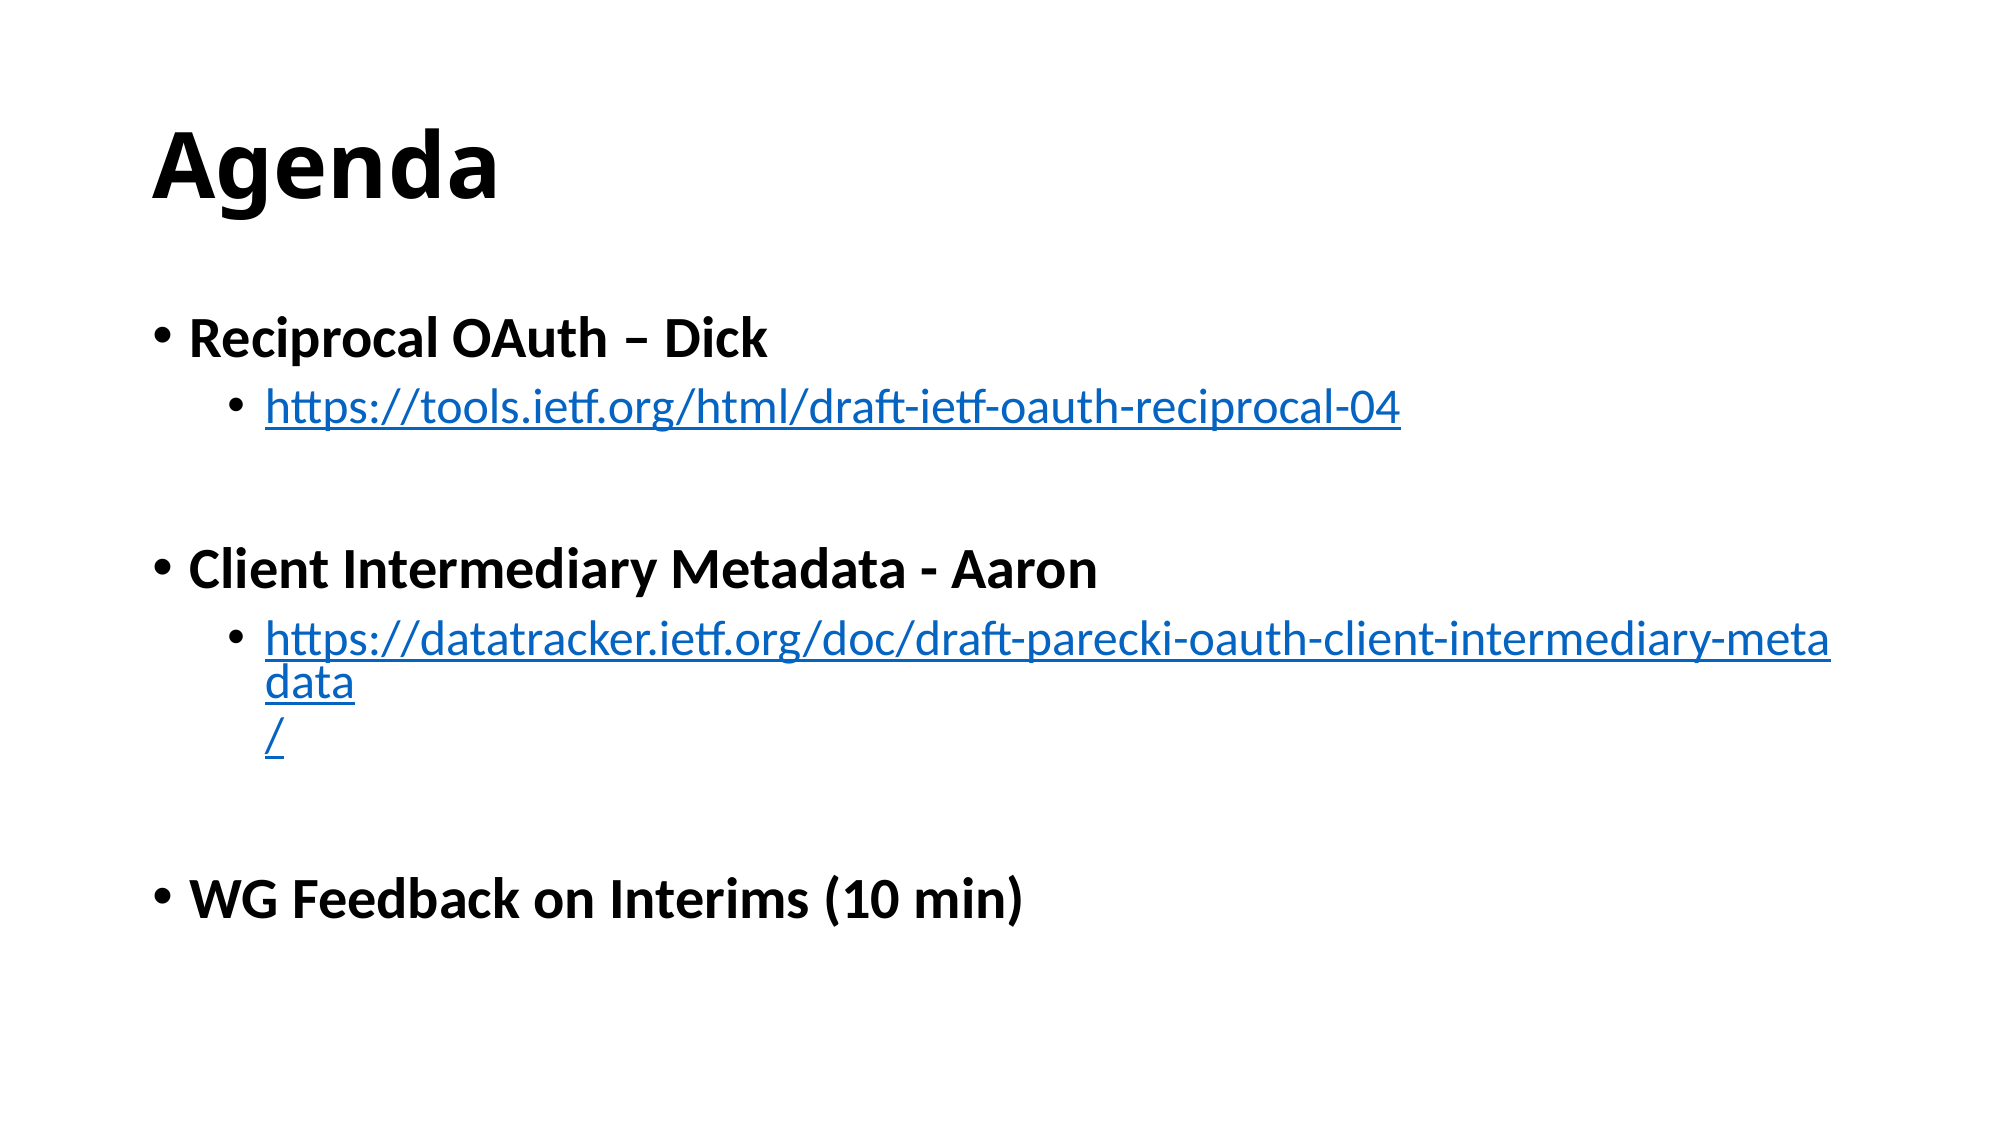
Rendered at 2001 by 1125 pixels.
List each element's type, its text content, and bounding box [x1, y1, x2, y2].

title Agenda [137, 59, 1863, 278]
list Reciprocal OAuth – Dick https://tools.ietf.org/html/draft-ietf-oauth-reciprocal-04 Client Intermediary Metadata - Aaron https://datatracker.ietf.org/doc/draft-parecki-oauth-client-intermediary-metadata/ WG Feedback on Interims (10 min) [137, 299, 1863, 1014]
